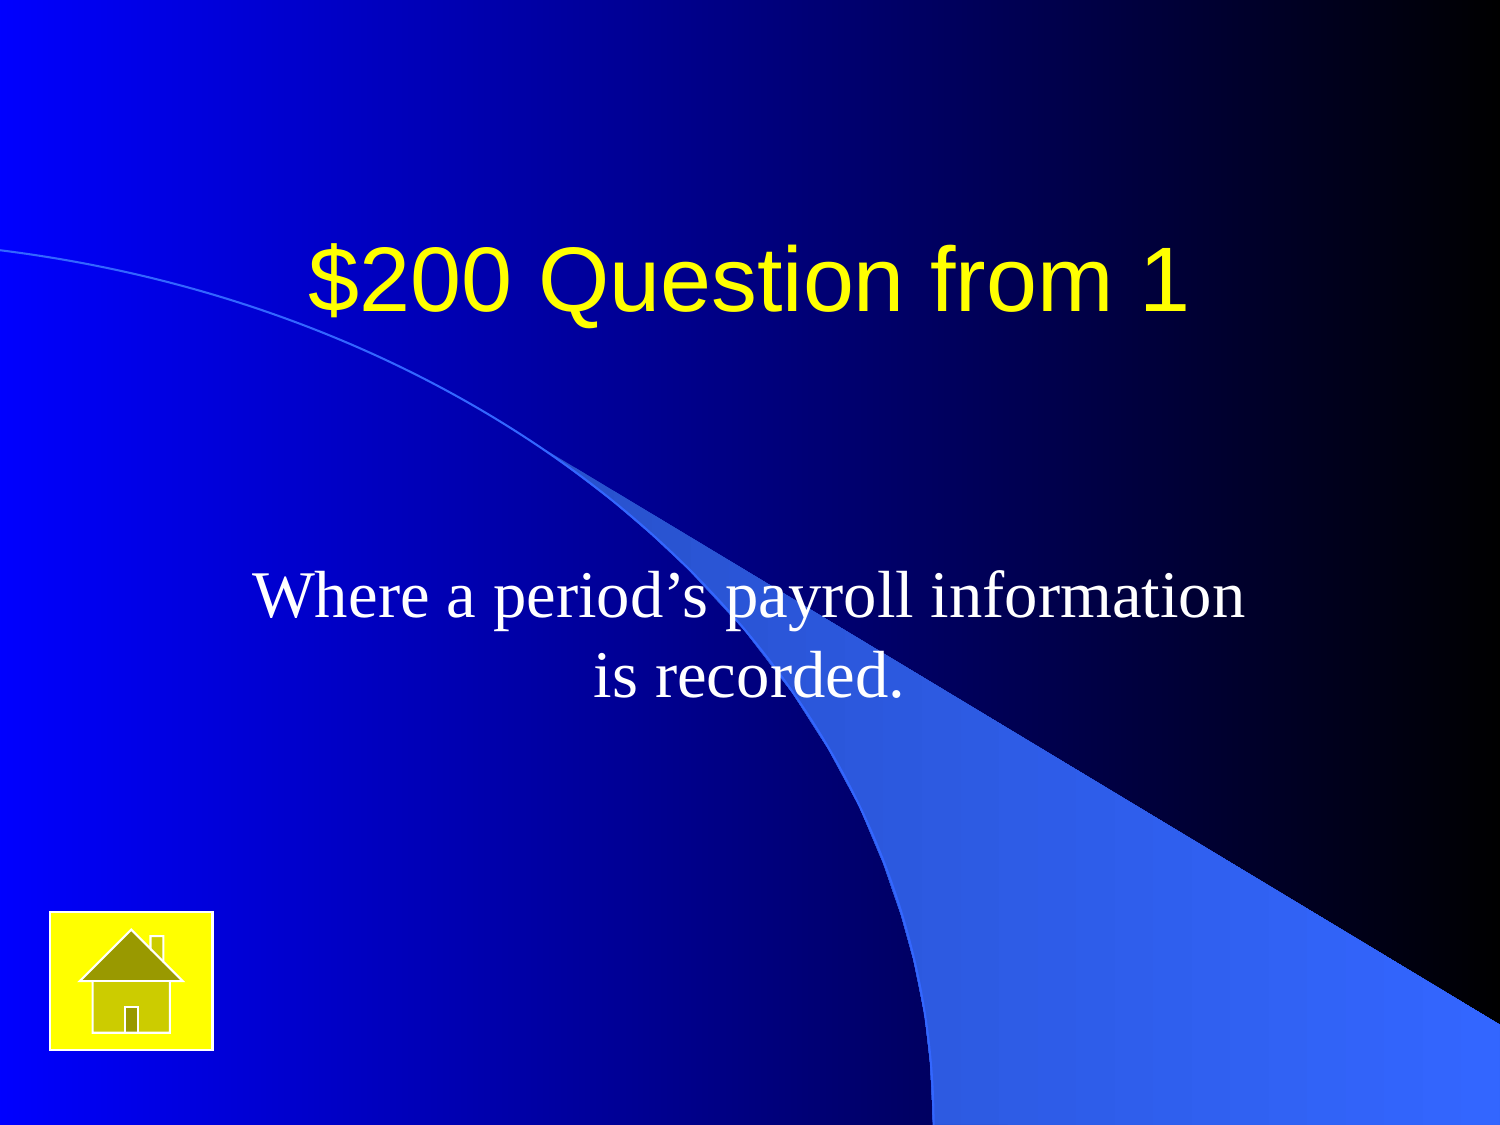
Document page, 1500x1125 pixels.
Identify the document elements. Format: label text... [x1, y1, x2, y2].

title $200 Question from 1 [0, 149, 1500, 338]
subtitle Where a period’s payroll information is recorded. [224, 487, 1276, 776]
